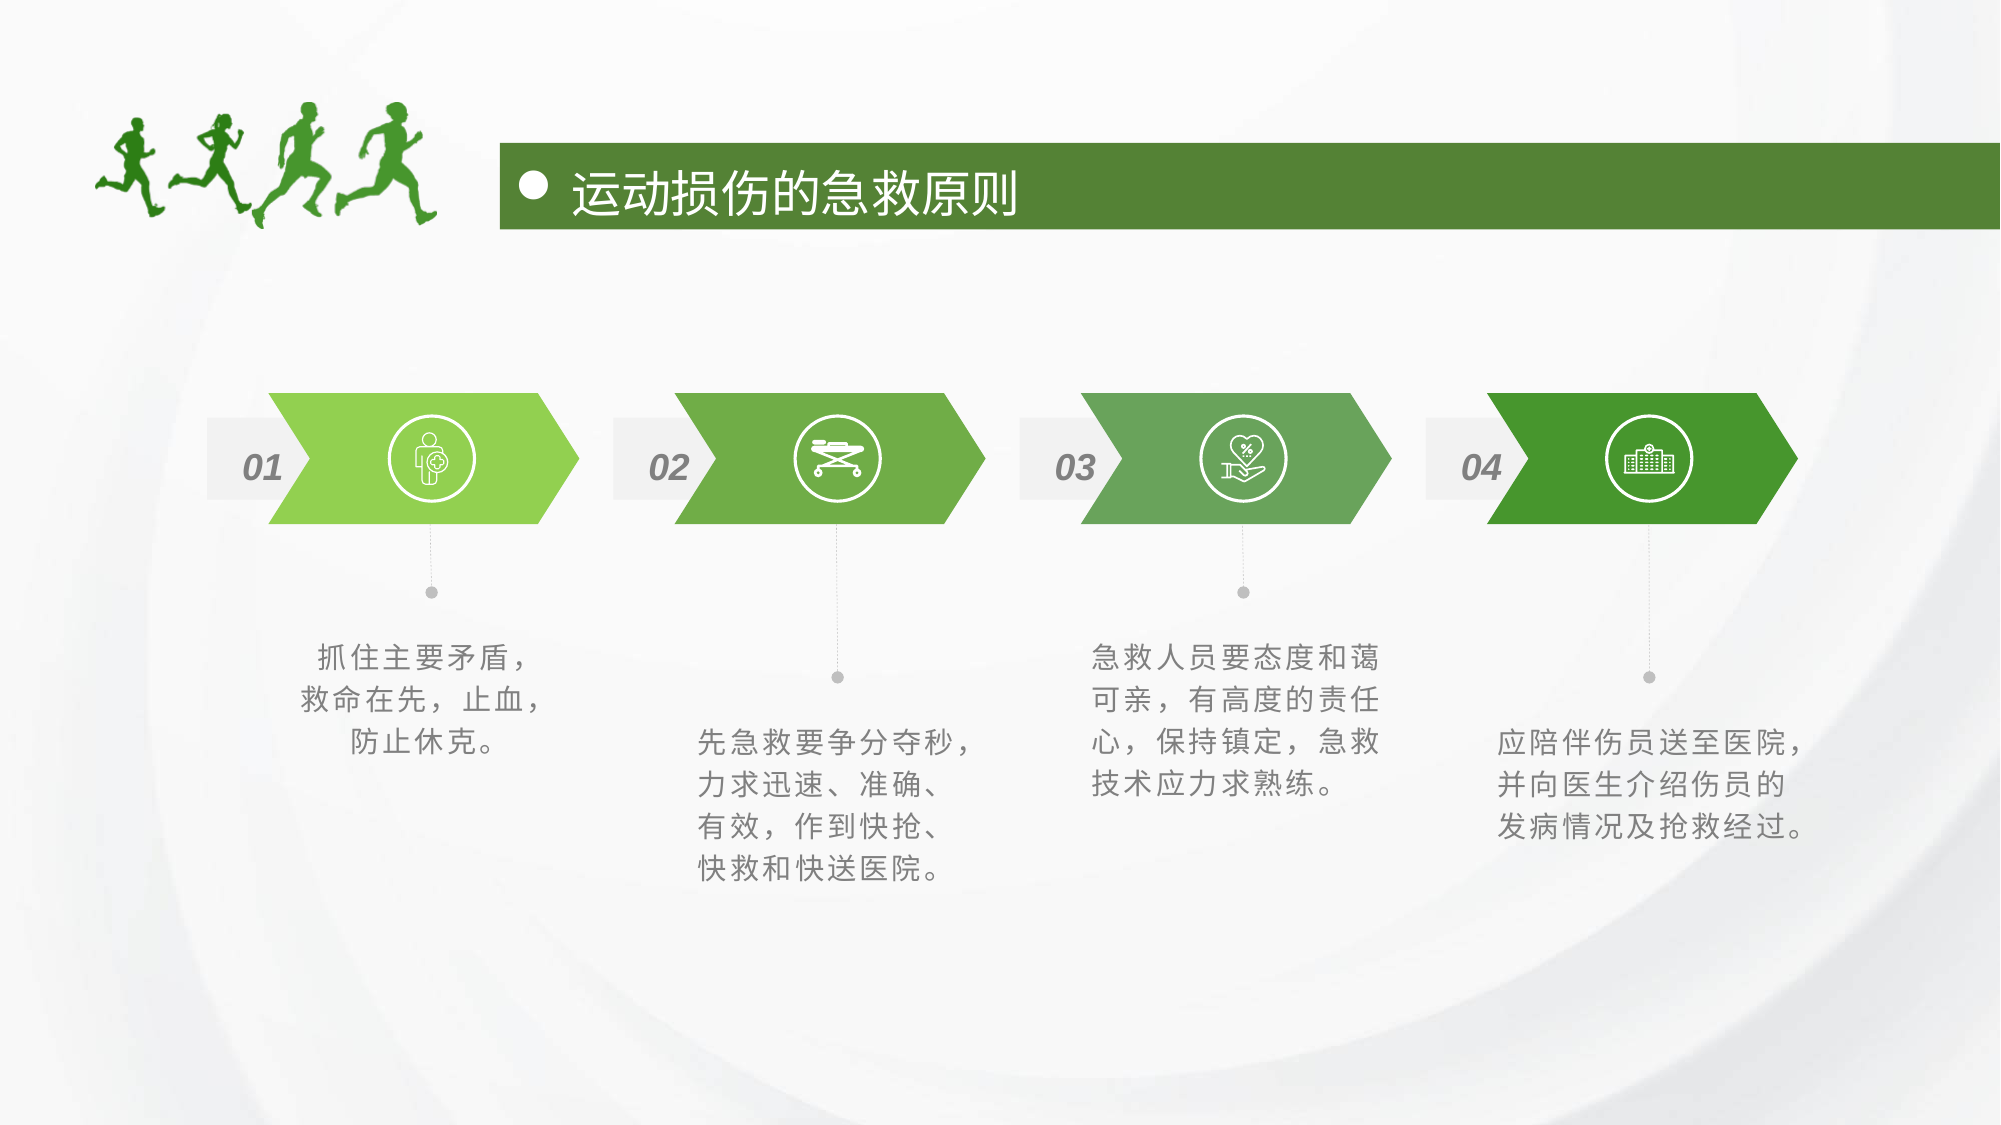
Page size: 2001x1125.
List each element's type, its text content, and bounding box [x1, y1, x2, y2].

picture [0, 0, 2001, 1125]
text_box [1019, 392, 1411, 724]
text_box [207, 392, 585, 724]
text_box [1425, 392, 1817, 809]
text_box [613, 392, 993, 901]
text_box 运动损伤的急救原则 [499, 142, 2000, 230]
